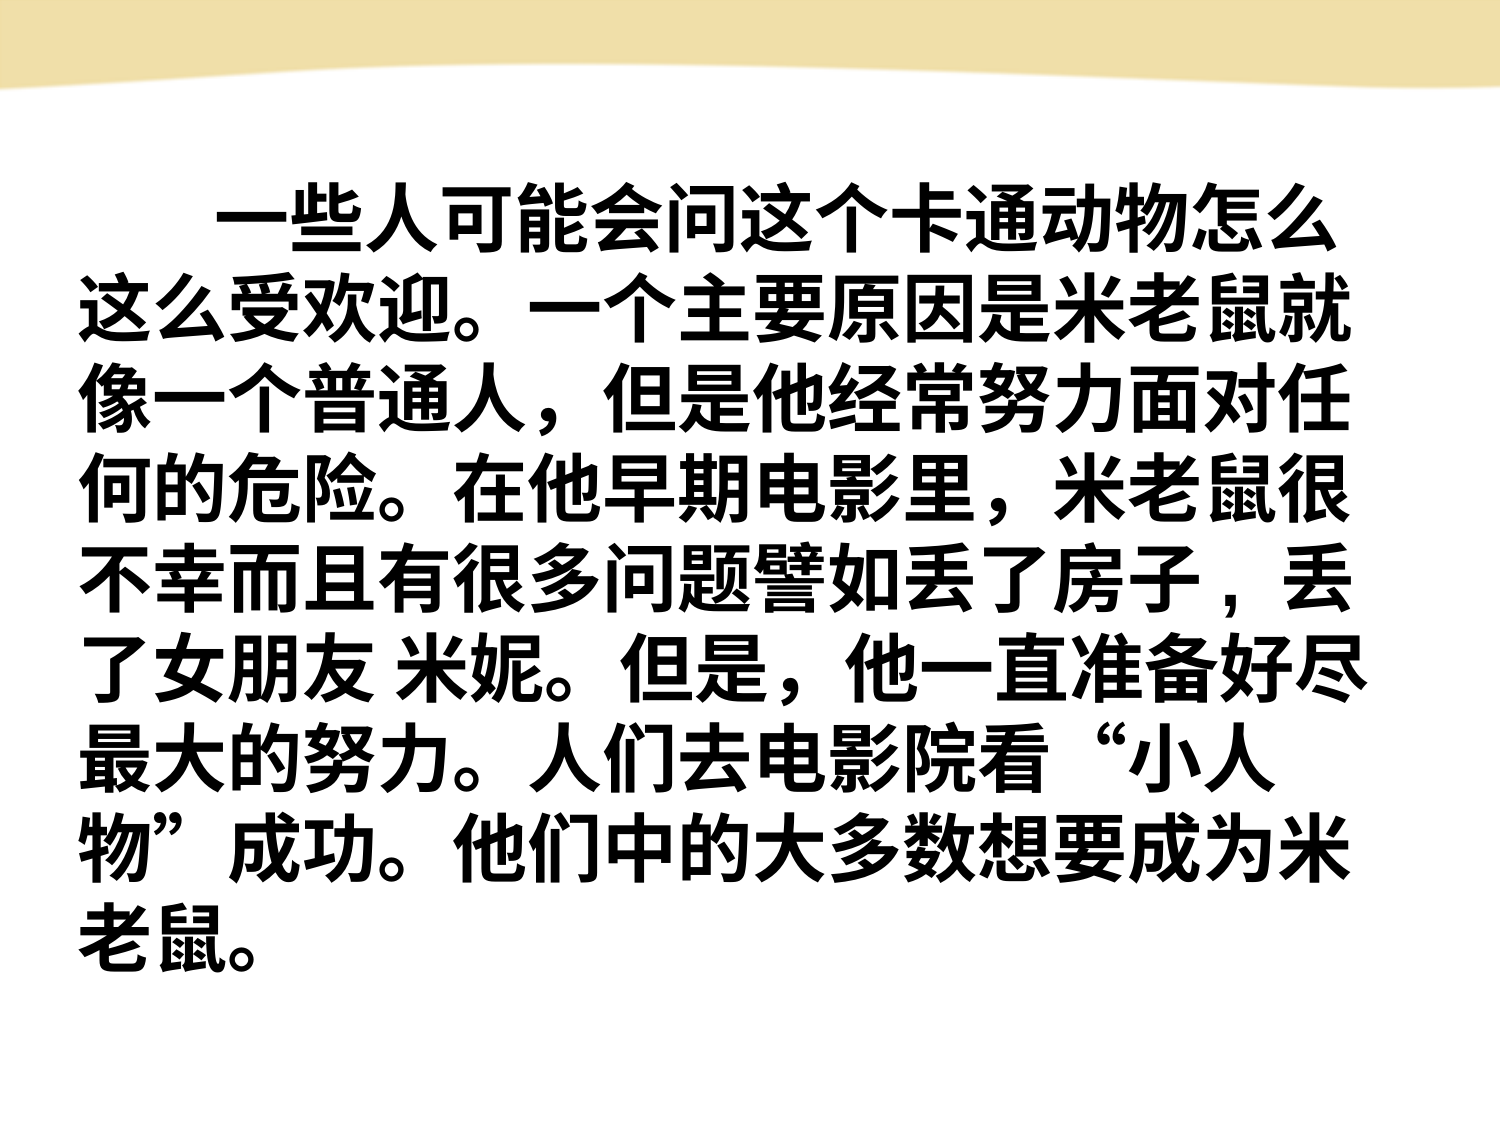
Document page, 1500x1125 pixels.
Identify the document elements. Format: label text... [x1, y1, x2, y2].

picture [0, 0, 1500, 1125]
title 一些人可能会问这个卡通动物怎么这么受欢迎。一个主要原因是米老鼠就像一个普通人，但是他经常努力面对任何的危险。在他早期电影里，米老鼠很不幸而且有很多问题譬如丢了房子, 丢了女朋友 米妮。但是，他一直准备好尽最大的努力。人们去电影院看“小人物”成功。他们中的大多数想要成为米老鼠。 [62, 99, 1413, 1125]
